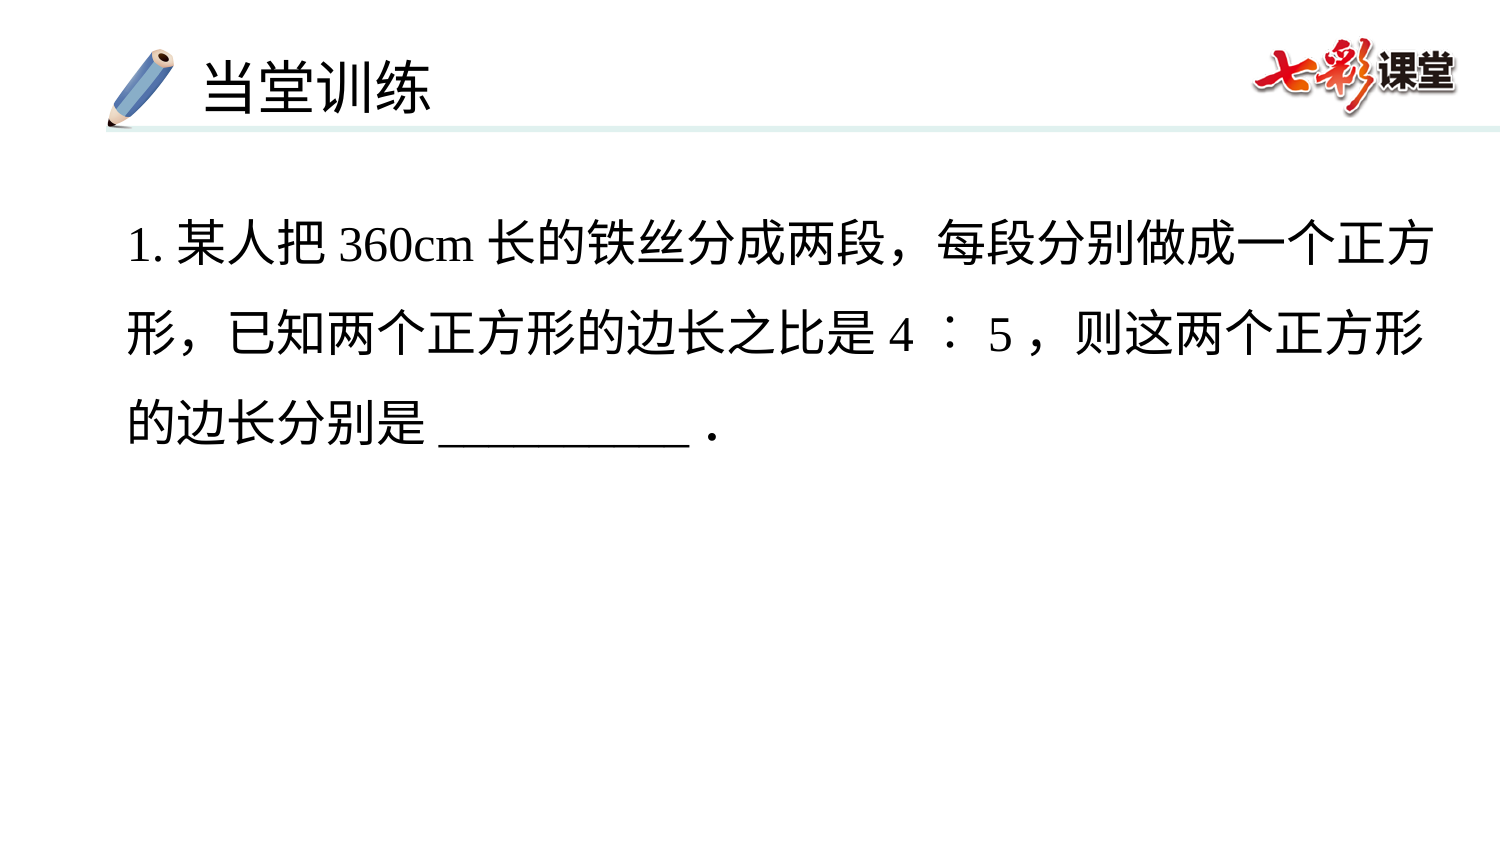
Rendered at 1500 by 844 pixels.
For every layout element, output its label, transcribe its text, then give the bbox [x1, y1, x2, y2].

picture [100, 32, 181, 146]
picture [1249, 32, 1461, 118]
text_box 1.某人把360cm长的铁丝分成两段，每段分别做成一个正方形，已知两个正方形的边长之比是4︰5，则这两个正方形的边长分别是__________． [112, 173, 1482, 459]
